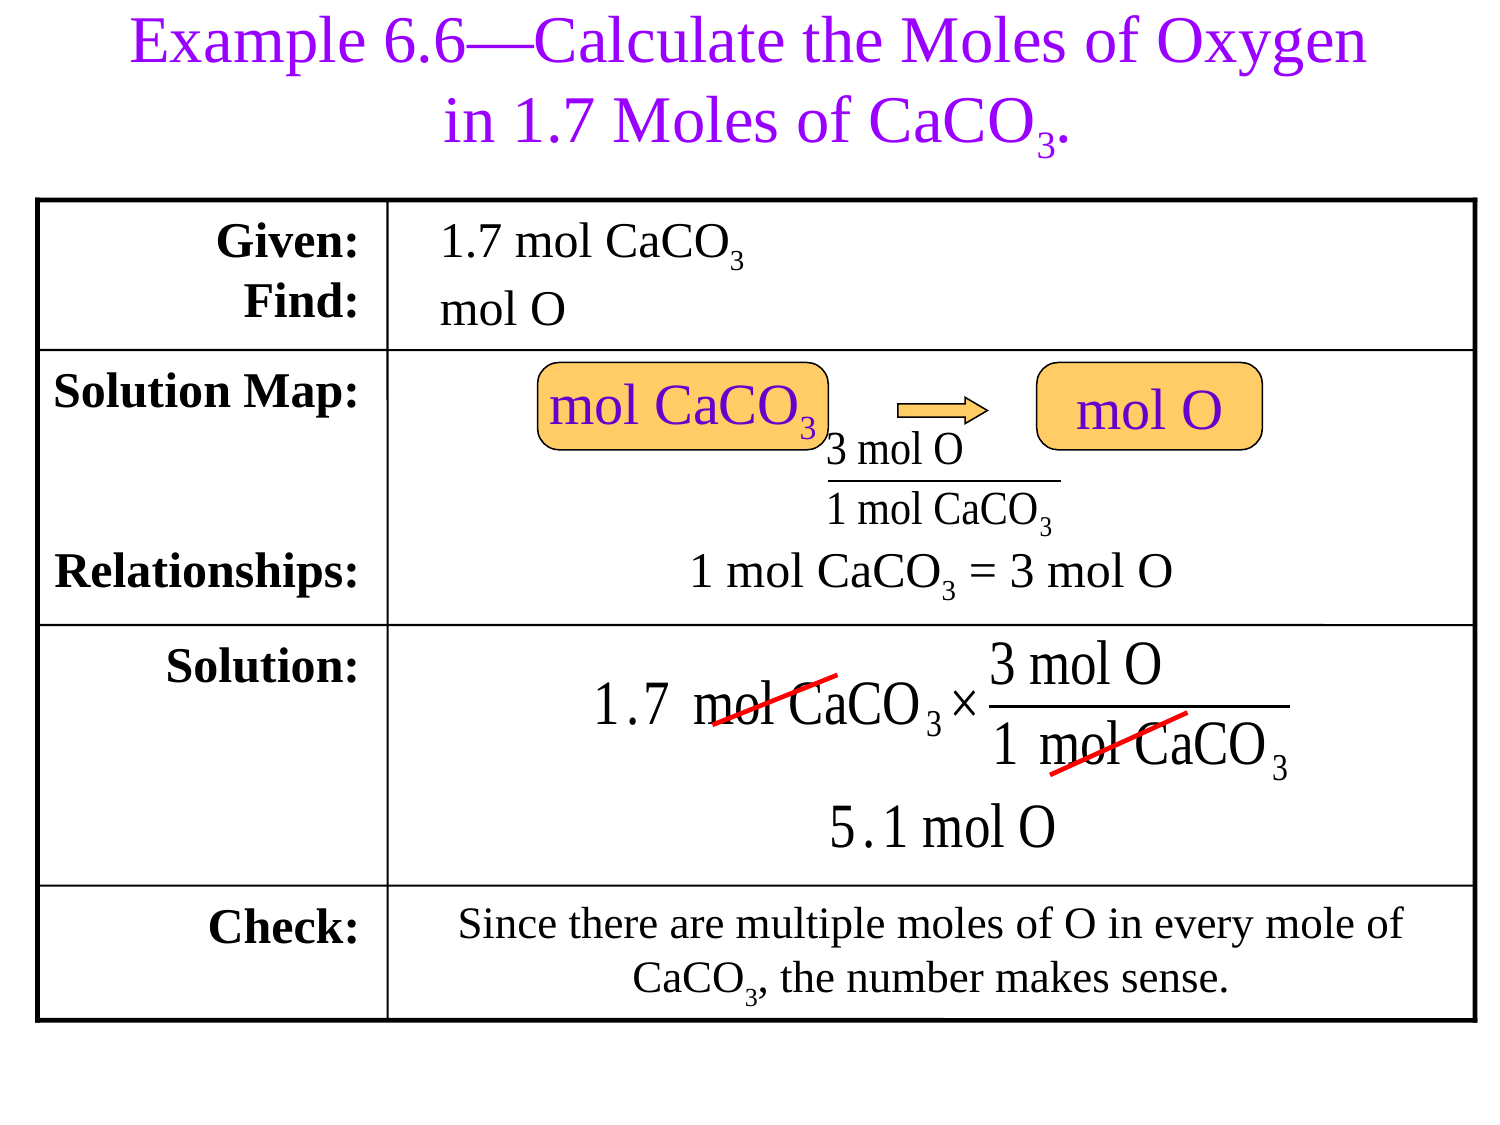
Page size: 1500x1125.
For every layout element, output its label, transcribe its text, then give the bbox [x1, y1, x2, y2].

text_box Check: [38, 886, 375, 1021]
text_box [774, 626, 1475, 885]
text_box Solution Map: Relationships: [38, 350, 375, 624]
text_box 1.7 mol CaCO3 mol O [424, 201, 1475, 350]
text_box Example 6.6—Calculate the Moles of Oxygen in 1.7 Moles of CaCO3. [112, 24, 1388, 138]
text_box Given: Find: [37, 199, 375, 350]
text_box 1 mol CaCO3 = 3 mol O [388, 351, 1475, 625]
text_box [537, 362, 1263, 451]
text_box Since there are multiple moles of O in every mole of CaCO3, the number makes sense. [388, 886, 1475, 1020]
text_box Solution: [38, 625, 375, 885]
